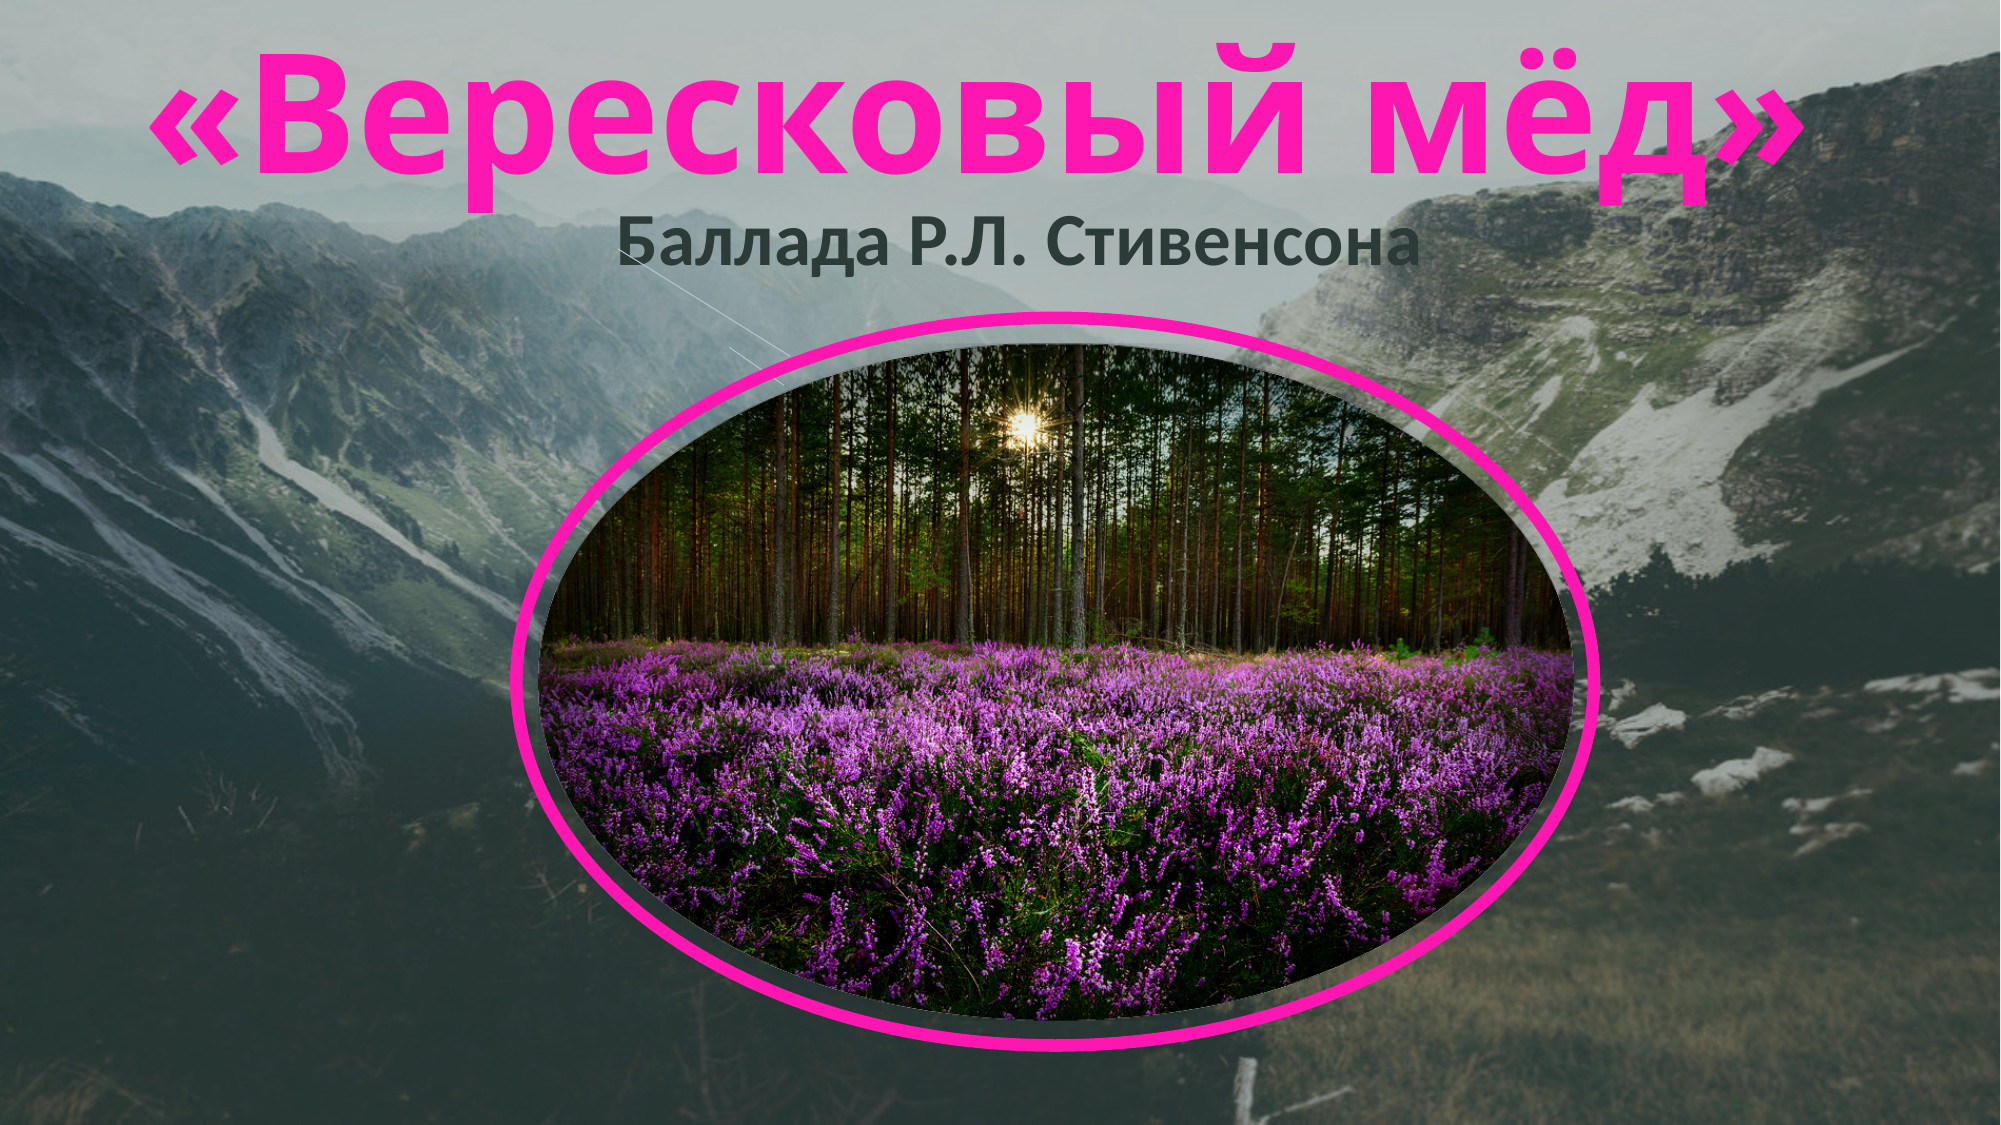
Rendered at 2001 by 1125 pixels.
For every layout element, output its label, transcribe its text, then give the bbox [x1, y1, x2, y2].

text_box «Вересковый мёд» [109, 0, 1845, 215]
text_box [617, 248, 791, 317]
picture [0, 0, 2001, 1125]
text_box Баллада Р.Л. Стивенсона [483, 183, 1556, 289]
